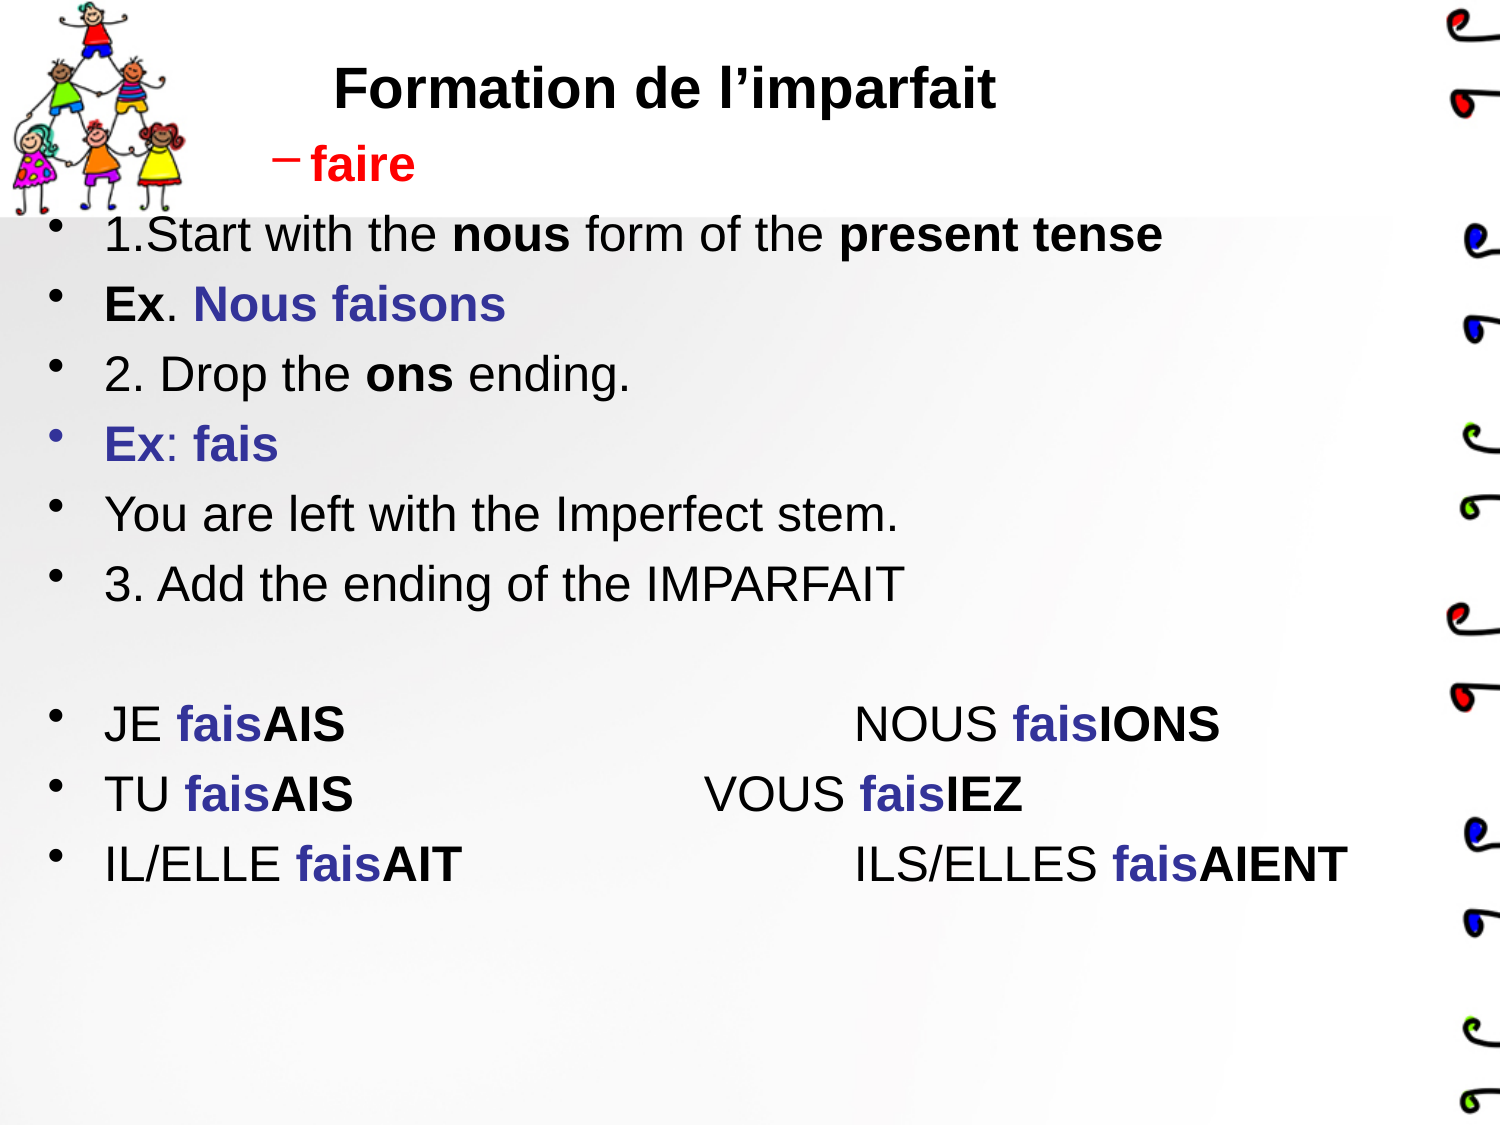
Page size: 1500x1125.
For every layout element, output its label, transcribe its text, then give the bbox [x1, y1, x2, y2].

list faire 1.Start with the nous form of the present tense Ex. Nous faisons 2. Drop the ons ending. Ex: fais You are left with the Imperfect stem. 3. Add the ending of the IMPARFAIT JE faisAIS NOUS faisIONS TU faisAIS VOUS faisIEZ IL/ELLE faisAIT ILS/ELLES faisAIENT [32, 124, 1487, 1029]
title Formation de l’imparfait [318, 44, 1407, 124]
picture [0, 0, 1500, 1125]
